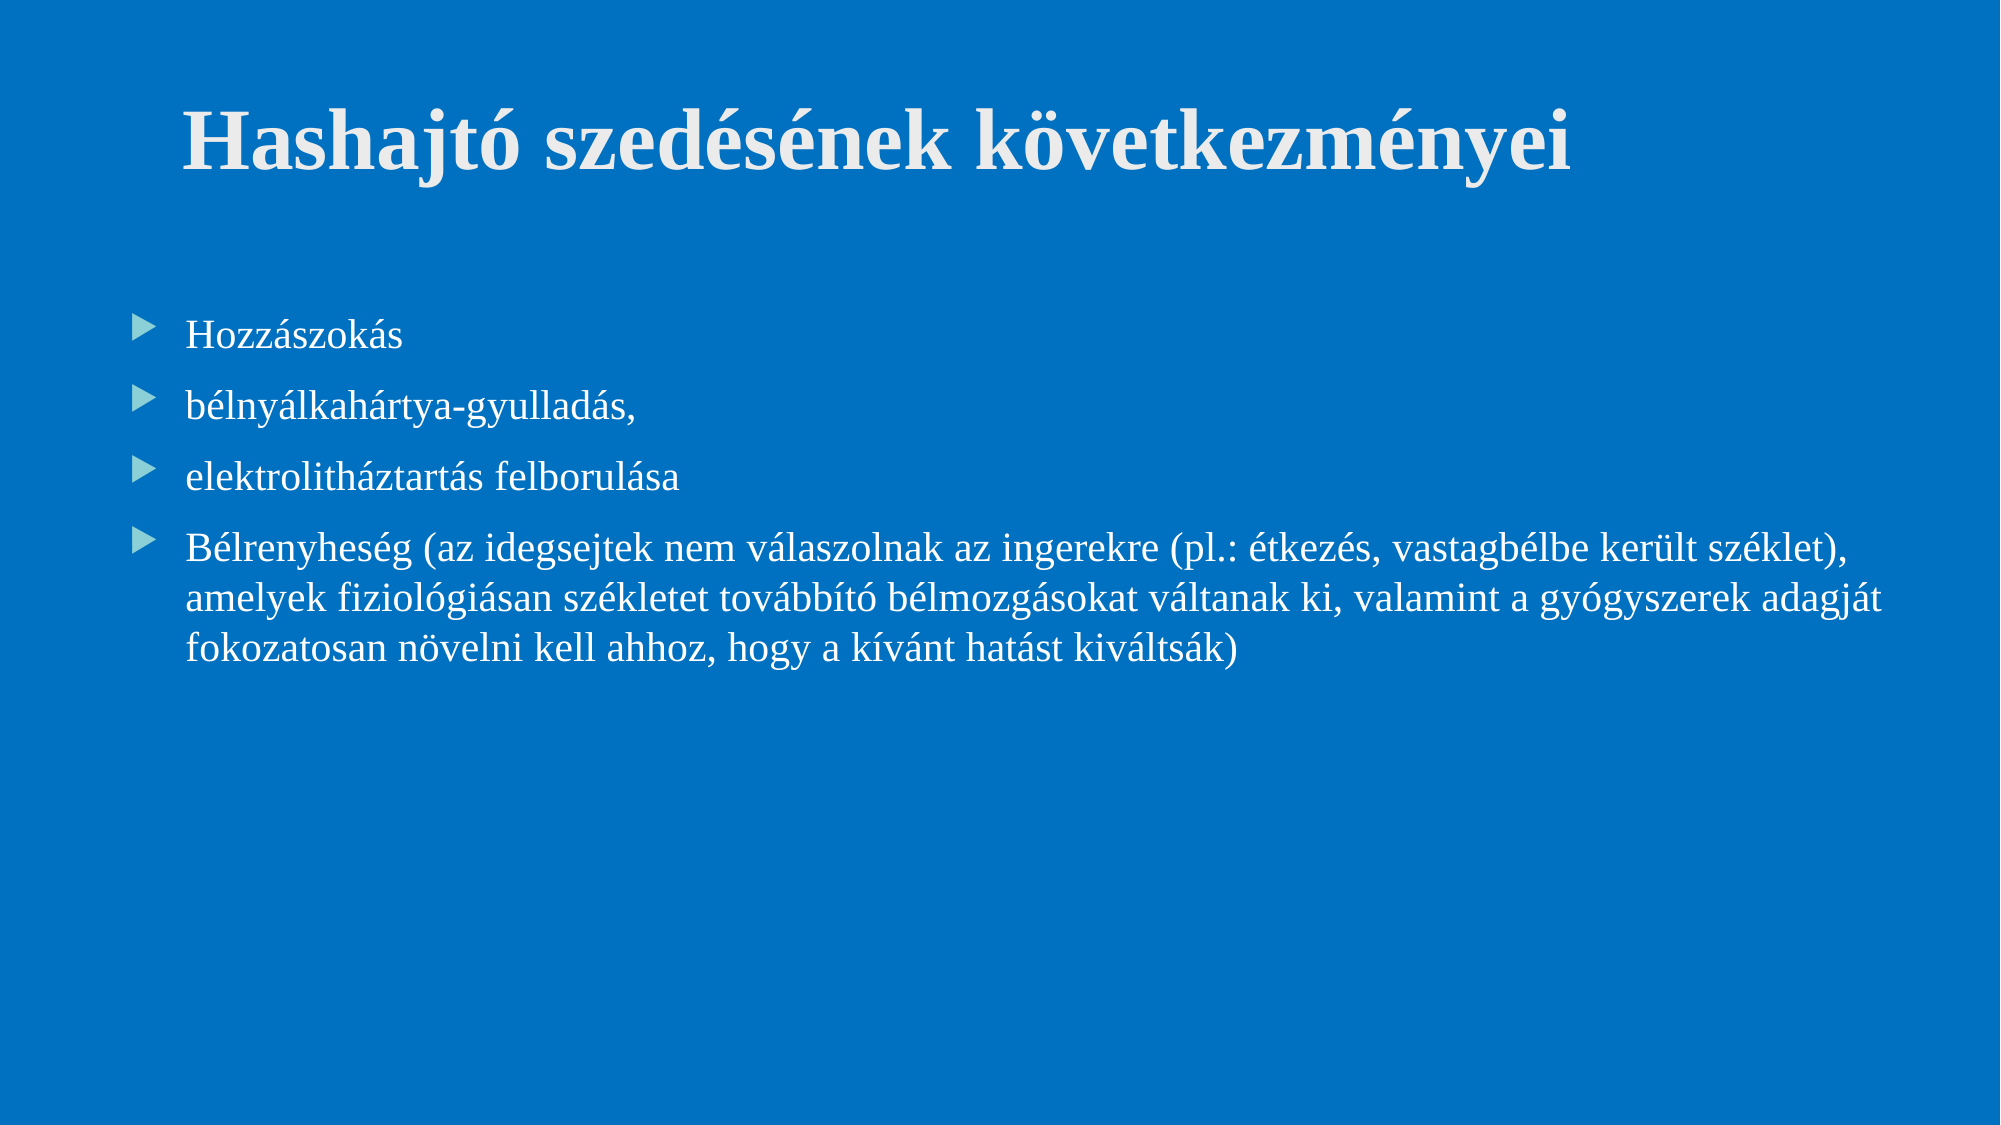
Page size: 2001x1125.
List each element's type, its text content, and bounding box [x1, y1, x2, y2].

title Hashajtó szedésének következményei [106, 74, 1649, 304]
list Hozzászokás bélnyálkahártya-gyulladás, elektrolitháztartás felborulása Bélrenyheség (az idegsejtek nem válaszolnak az ingerekre (pl.: étkezés, vastagbélbe került széklet), amelyek fiziológiásan székletet továbbító bélmozgásokat váltanak ki, valamint a gyógyszerek adagját fokozatosan növelni kell ahhoz, hogy a kívánt hatást kiváltsák) [114, 299, 1910, 1102]
